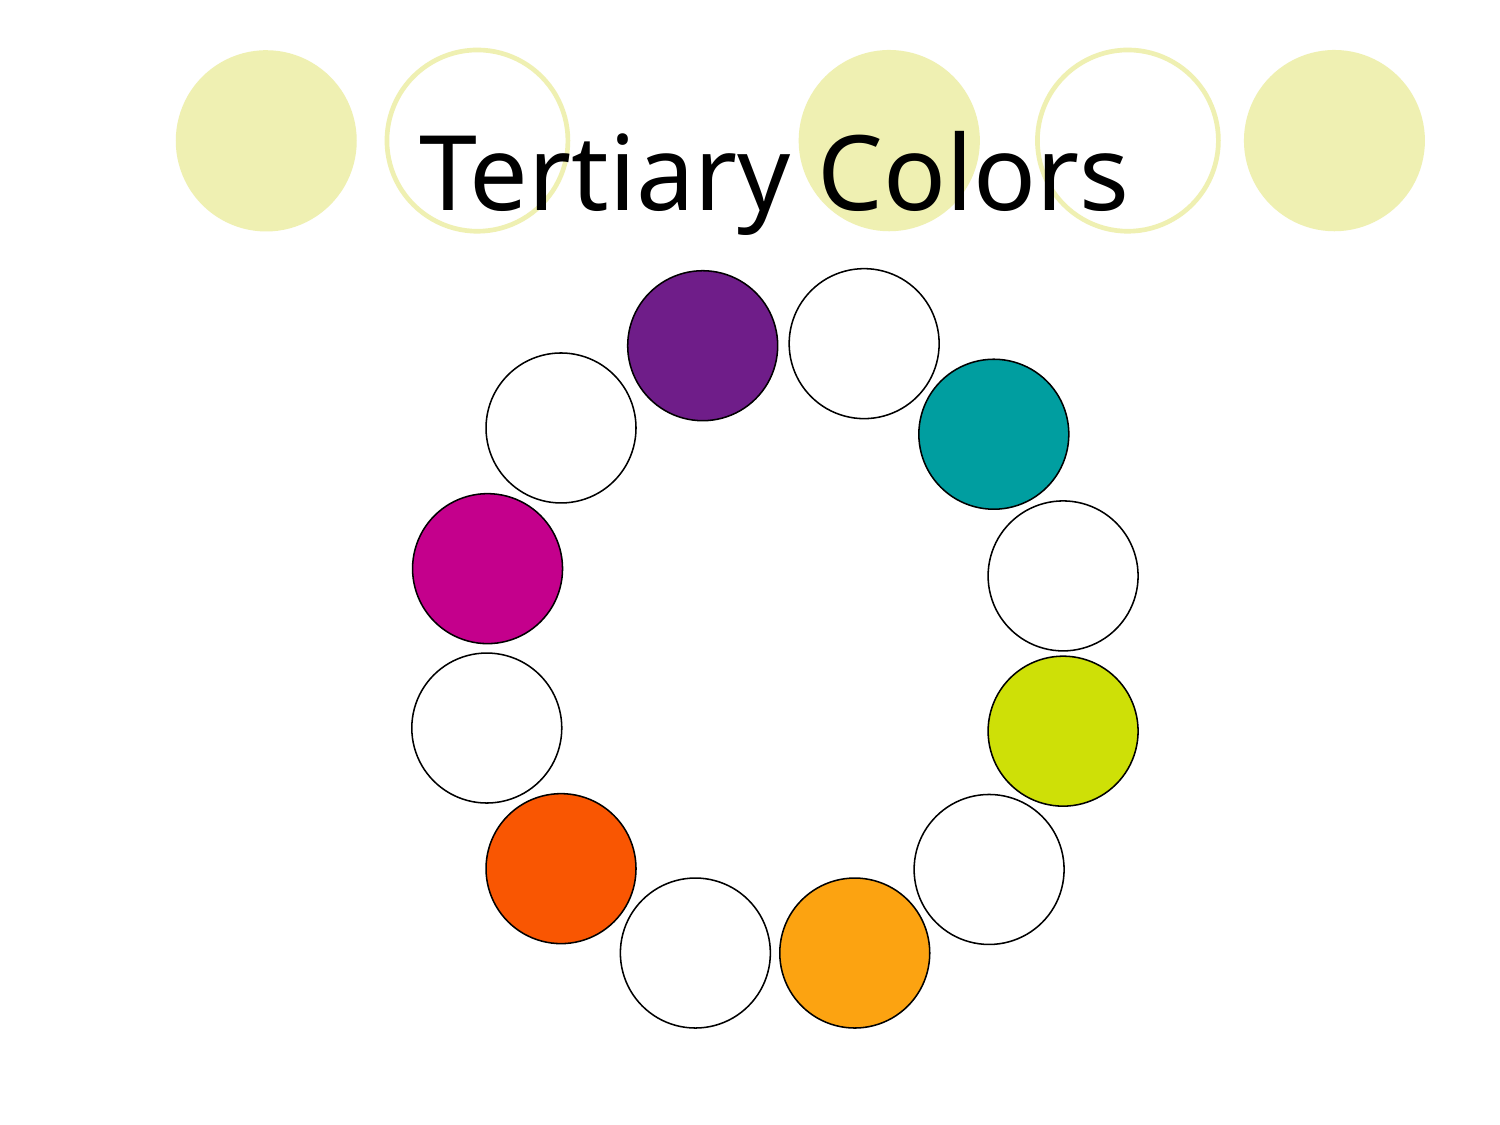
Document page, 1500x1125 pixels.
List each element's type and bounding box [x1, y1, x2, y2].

text_box [287, 99, 1263, 1029]
